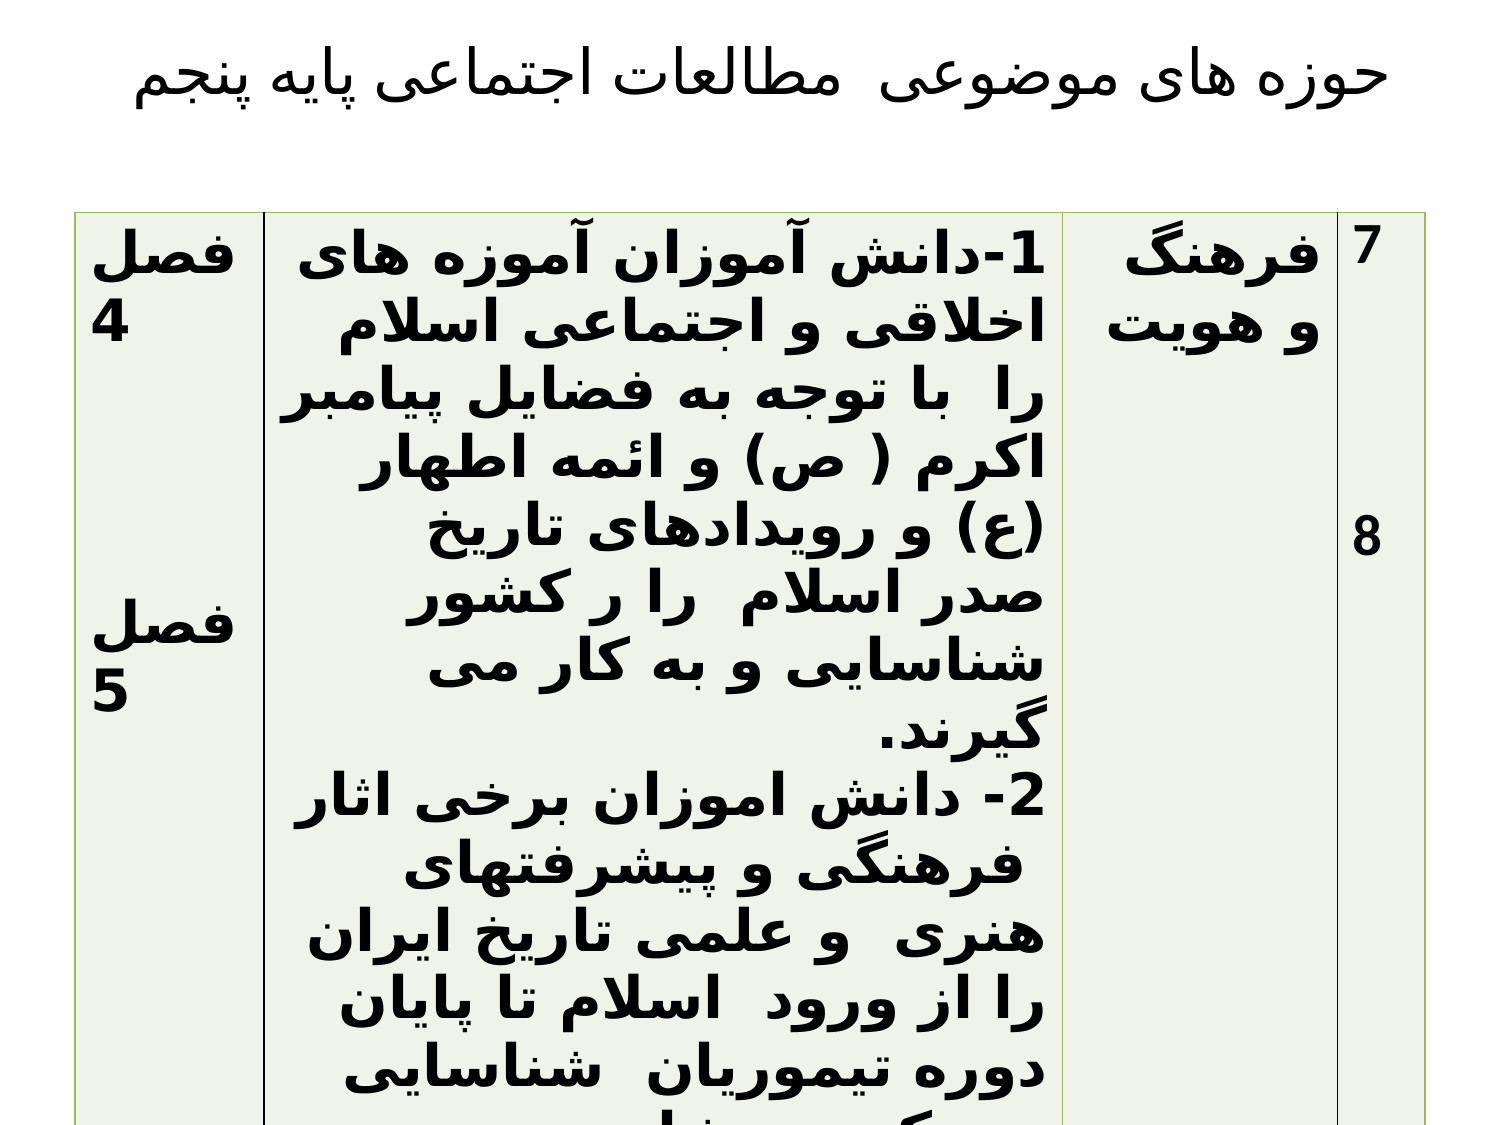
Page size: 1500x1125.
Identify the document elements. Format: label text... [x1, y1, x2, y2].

table_header فرهنگ و هویت [1063, 213, 1337, 1125]
table_header فصل4 فصل5 [76, 213, 263, 1125]
table_header 7 8 [1338, 213, 1424, 1125]
title حوزه های موضوعی مطالعات اجتماعی پایه پنجم [87, 0, 1438, 138]
table_header 1-دانش آموزان آموزه های اخلاقی و اجتماعی اسلام را با توجه به فضایل پیامبر اکرم ( ص) و ائمه اطهار (ع) و رویدادهای تاریخ صدر اسلام را ر کشور شناسایی و به کار می گیرند. 2- دانش اموزان برخی اثار فرهنگی و پیشرفتهای هنری و علمی تاریخ ایران را از ورود اسلام تا پایان دوره تیموریان شناسایی می کنندو نشان می دهند ..... [265, 213, 1062, 1125]
